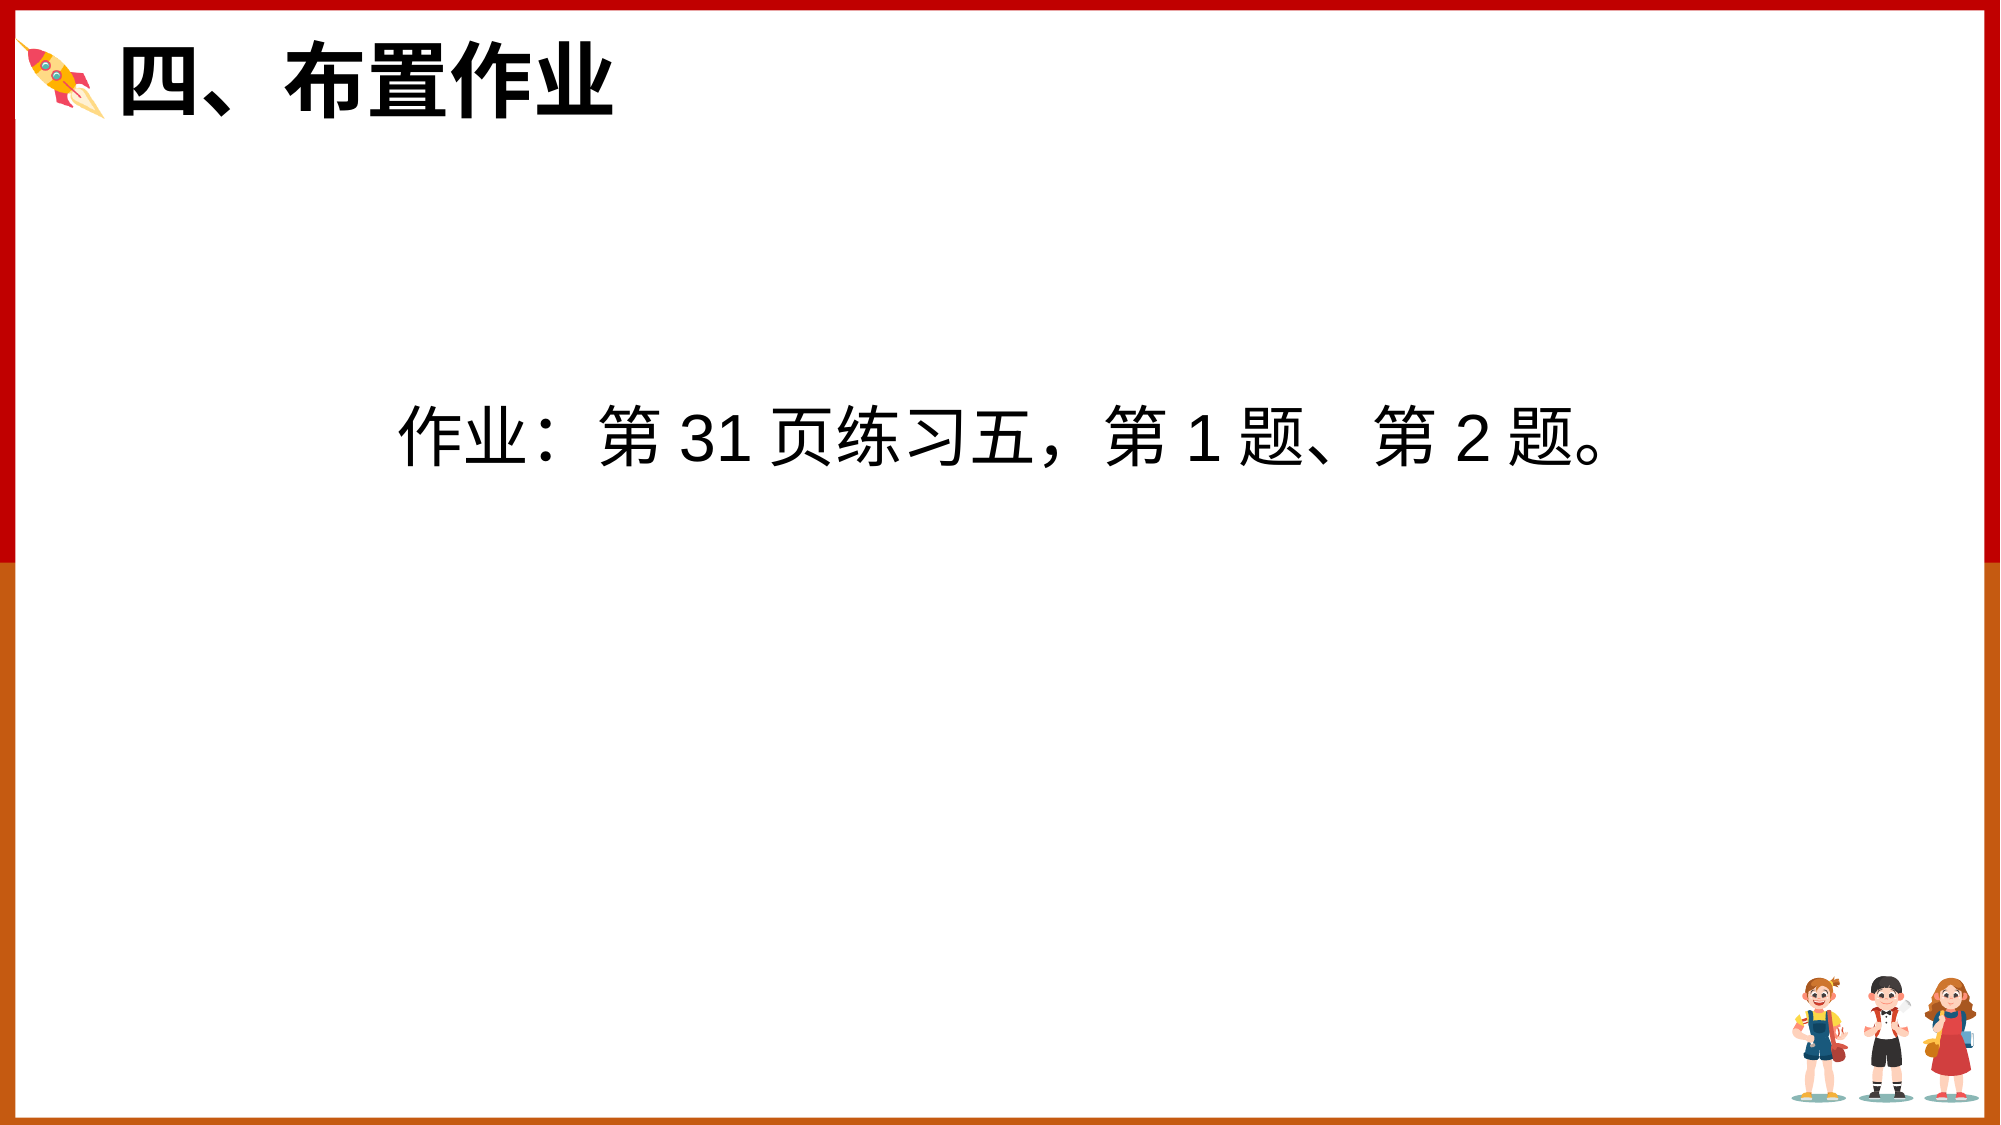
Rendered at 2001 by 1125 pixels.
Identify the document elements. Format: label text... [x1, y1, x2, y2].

text_box 作业：第31页练习五，第1题、第2题。 [381, 410, 1634, 539]
picture [15, 38, 102, 119]
text_box 四、布置作业 [102, 8, 1108, 148]
